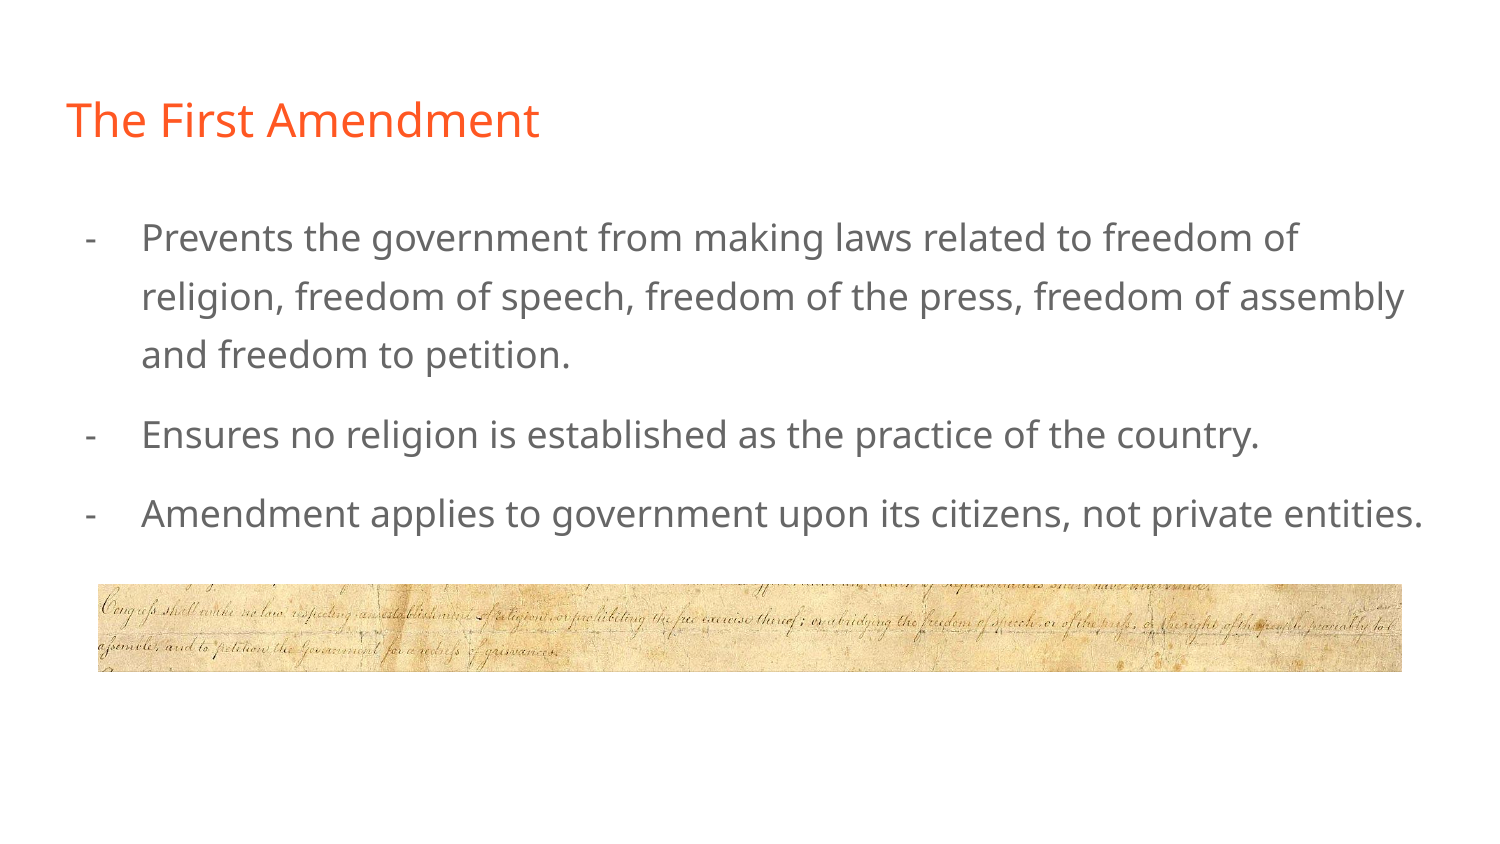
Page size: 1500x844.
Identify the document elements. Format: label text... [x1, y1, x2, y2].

picture [98, 584, 1402, 672]
list Prevents the government from making laws related to freedom of religion, freedom of speech, freedom of the press, freedom of assembly and freedom to petition. Ensures no religion is established as the practice of the country. Amendment applies to government upon its citizens, not private entities. [51, 189, 1449, 750]
title The First Amendment [51, 72, 1449, 167]
